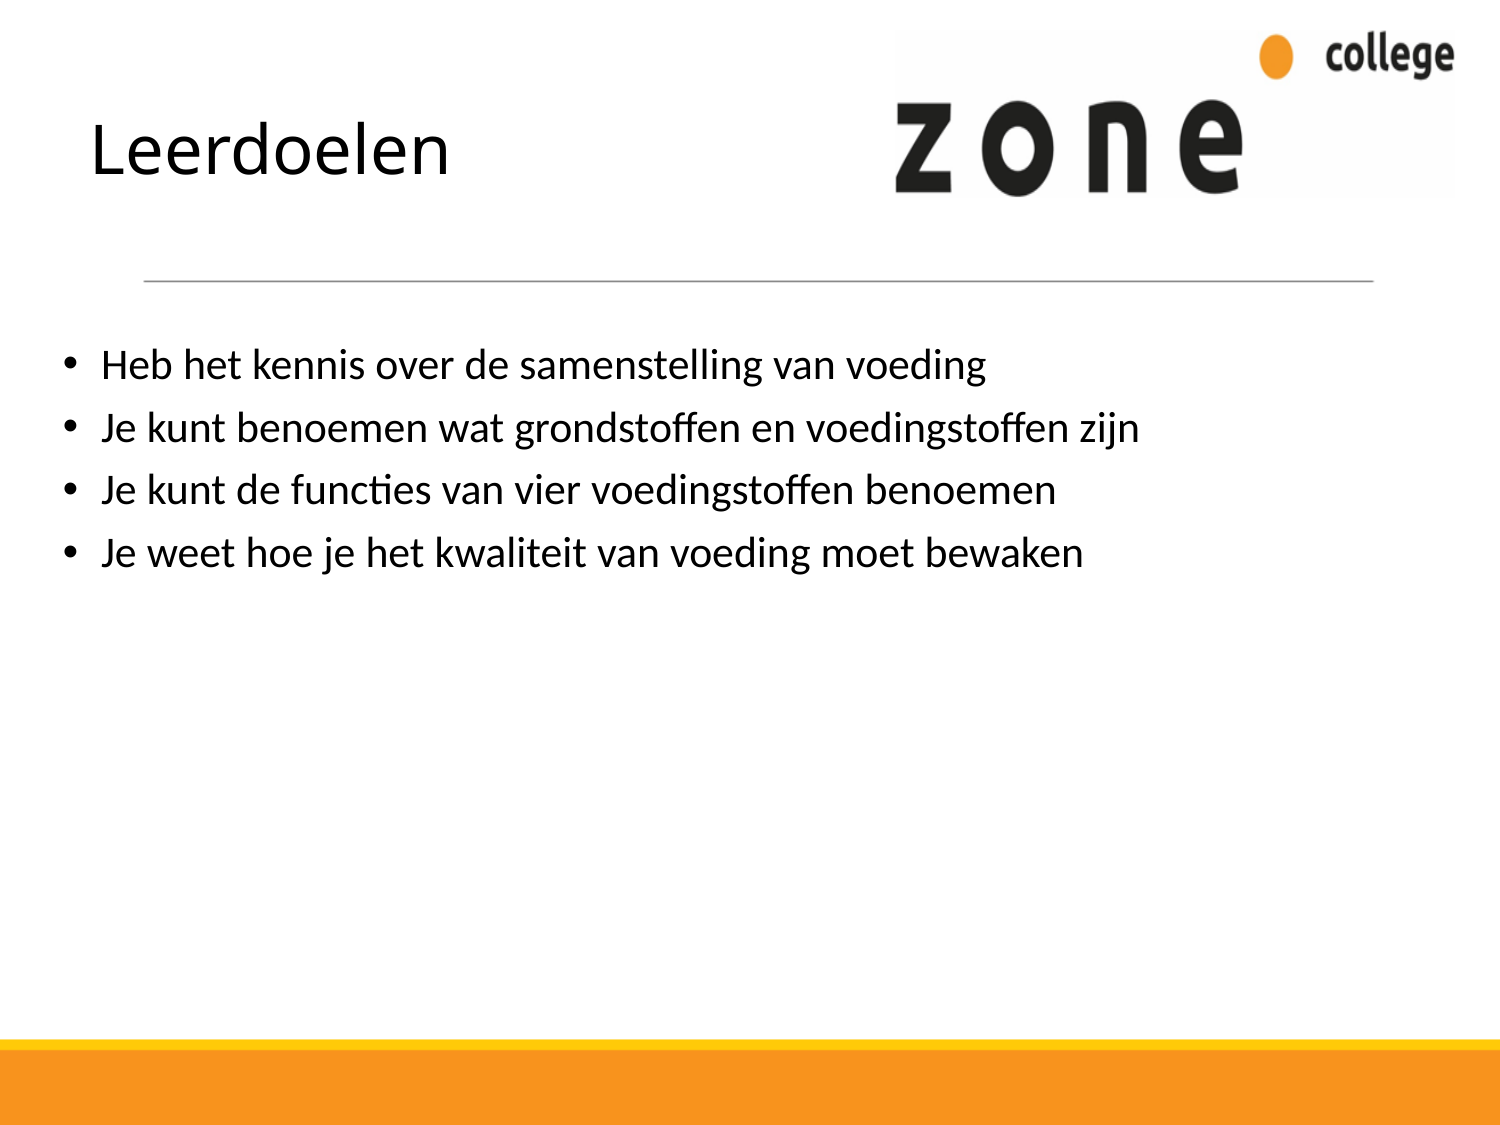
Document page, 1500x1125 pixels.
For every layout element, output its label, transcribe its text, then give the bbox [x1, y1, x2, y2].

picture [0, 0, 1500, 1125]
title Leerdoelen [74, 98, 1313, 206]
list Heb het kennis over de samenstelling van voeding Je kunt benoemen wat grondstoffen en voedingstoffen zijn Je kunt de functies van vier voedingstoffen benoemen Je weet hoe je het kwaliteit van voeding moet bewaken [47, 333, 1455, 943]
